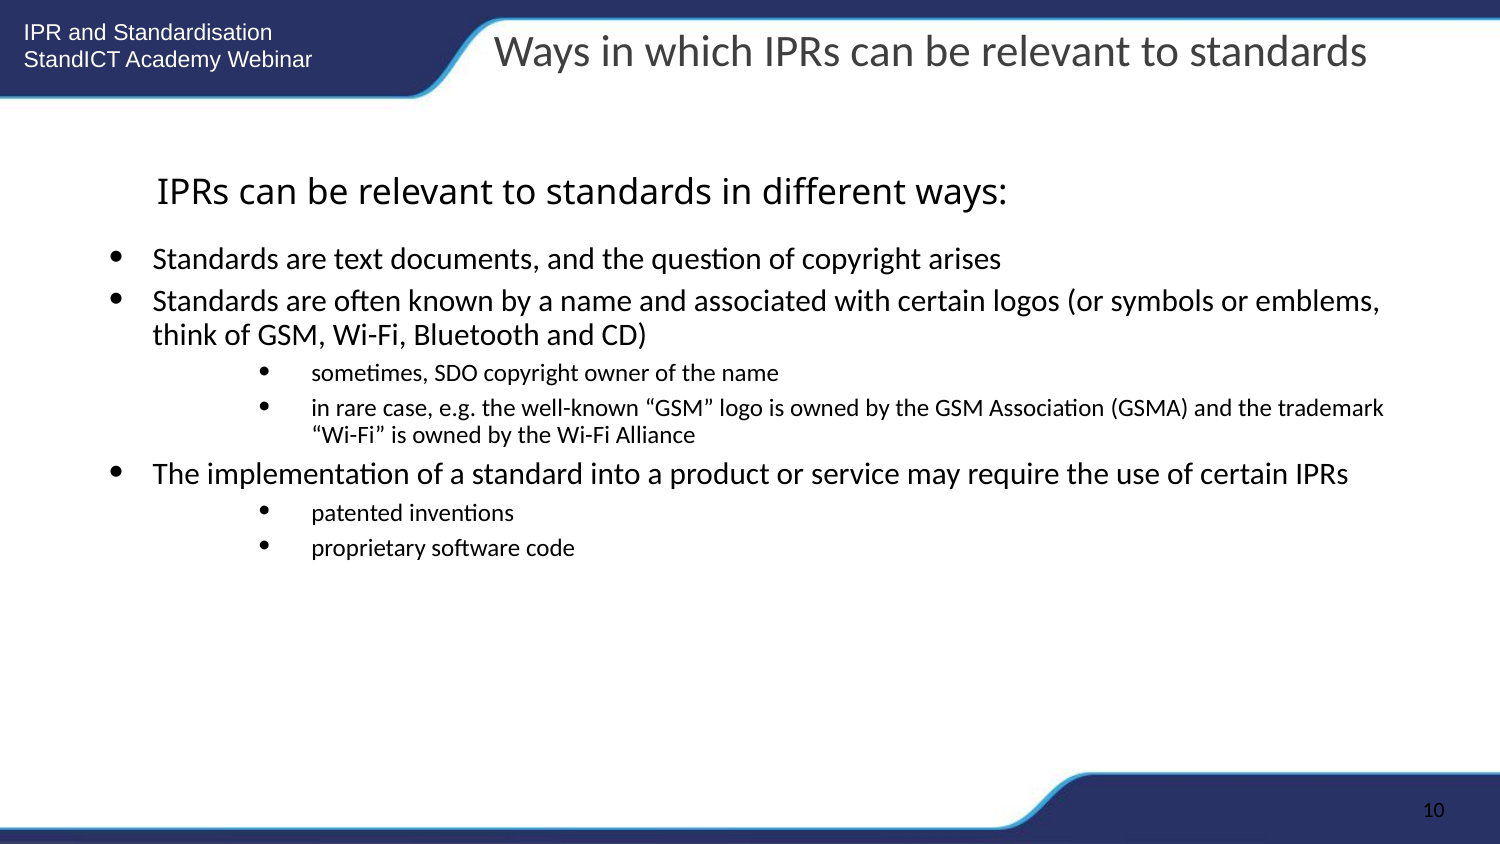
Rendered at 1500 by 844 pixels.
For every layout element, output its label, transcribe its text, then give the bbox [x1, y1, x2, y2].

text_box Ways in which IPRs can be relevant to standards [482, 21, 1404, 129]
picture [0, 0, 1500, 844]
list Standards are text documents, and the question of copyright arises Standards are often known by a name and associated with certain logos (or symbols or emblems, think of GSM, Wi-Fi, Bluetooth and CD) sometimes, SDO copyright owner of the name in rare case, e.g. the well-known “GSM” logo is owned by the GSM Association (GSMA) and the trademark “Wi-Fi” is owned by the Wi-Fi Alliance The implementation of a standard into a product or service may require the use of certain IPRs patented inventions proprietary software code [75, 236, 1457, 813]
text_box IPRs can be relevant to standards in different ways: [101, 163, 1472, 219]
